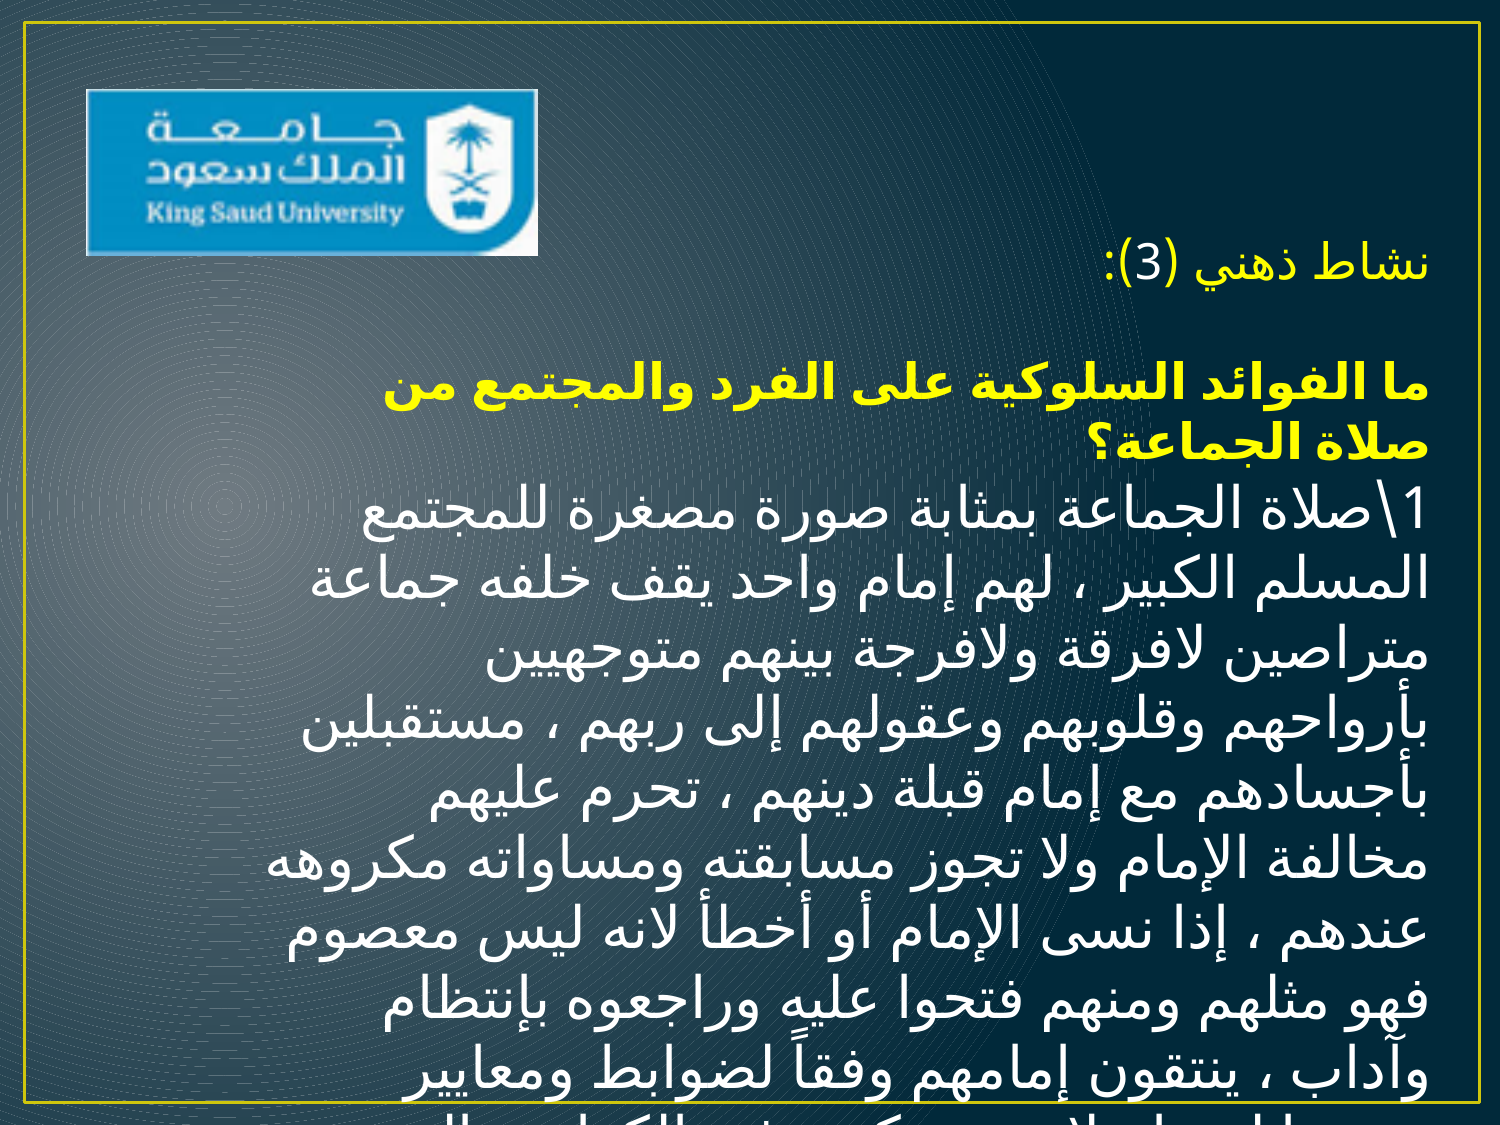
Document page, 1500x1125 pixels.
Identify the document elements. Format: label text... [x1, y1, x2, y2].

picture [85, 89, 538, 256]
text_box نشاط ذهني (3): ما الفوائد السلوكية على الفرد والمجتمع من صلاة الجماعة؟ 1\صلاة الجماعة بمثابة صورة مصغرة للمجتمع المسلم الكبير ، لهم إمام واحد يقف خلفه جماعة متراصين لافرقة ولافرجة بينهم متوجهيين بأرواحهم وقلوبهم وعقولهم إلى ربهم ، مستقبلين بأجسادهم مع إمام قبلة دينهم ، تحرم عليهم مخالفة الإمام ولا تجوز مسابقته ومساواته مكروهه عندهم ، إذا نسى الإمام أو أخطأ لانه ليس معصوم فهو مثلهم ومنهم فتحوا عليه وراجعوه بإنتظام وآداب ، ينتقون إمامهم وفقاً لضوابط ومعايير وضعها لهم إسلامهم ، تكمن فى الكفاءة والتقوى وتغض الطرف عن الأصل أو اللون من غيرما تمييز عنصرى أو عرقى بغيض . [246, 222, 1447, 1125]
